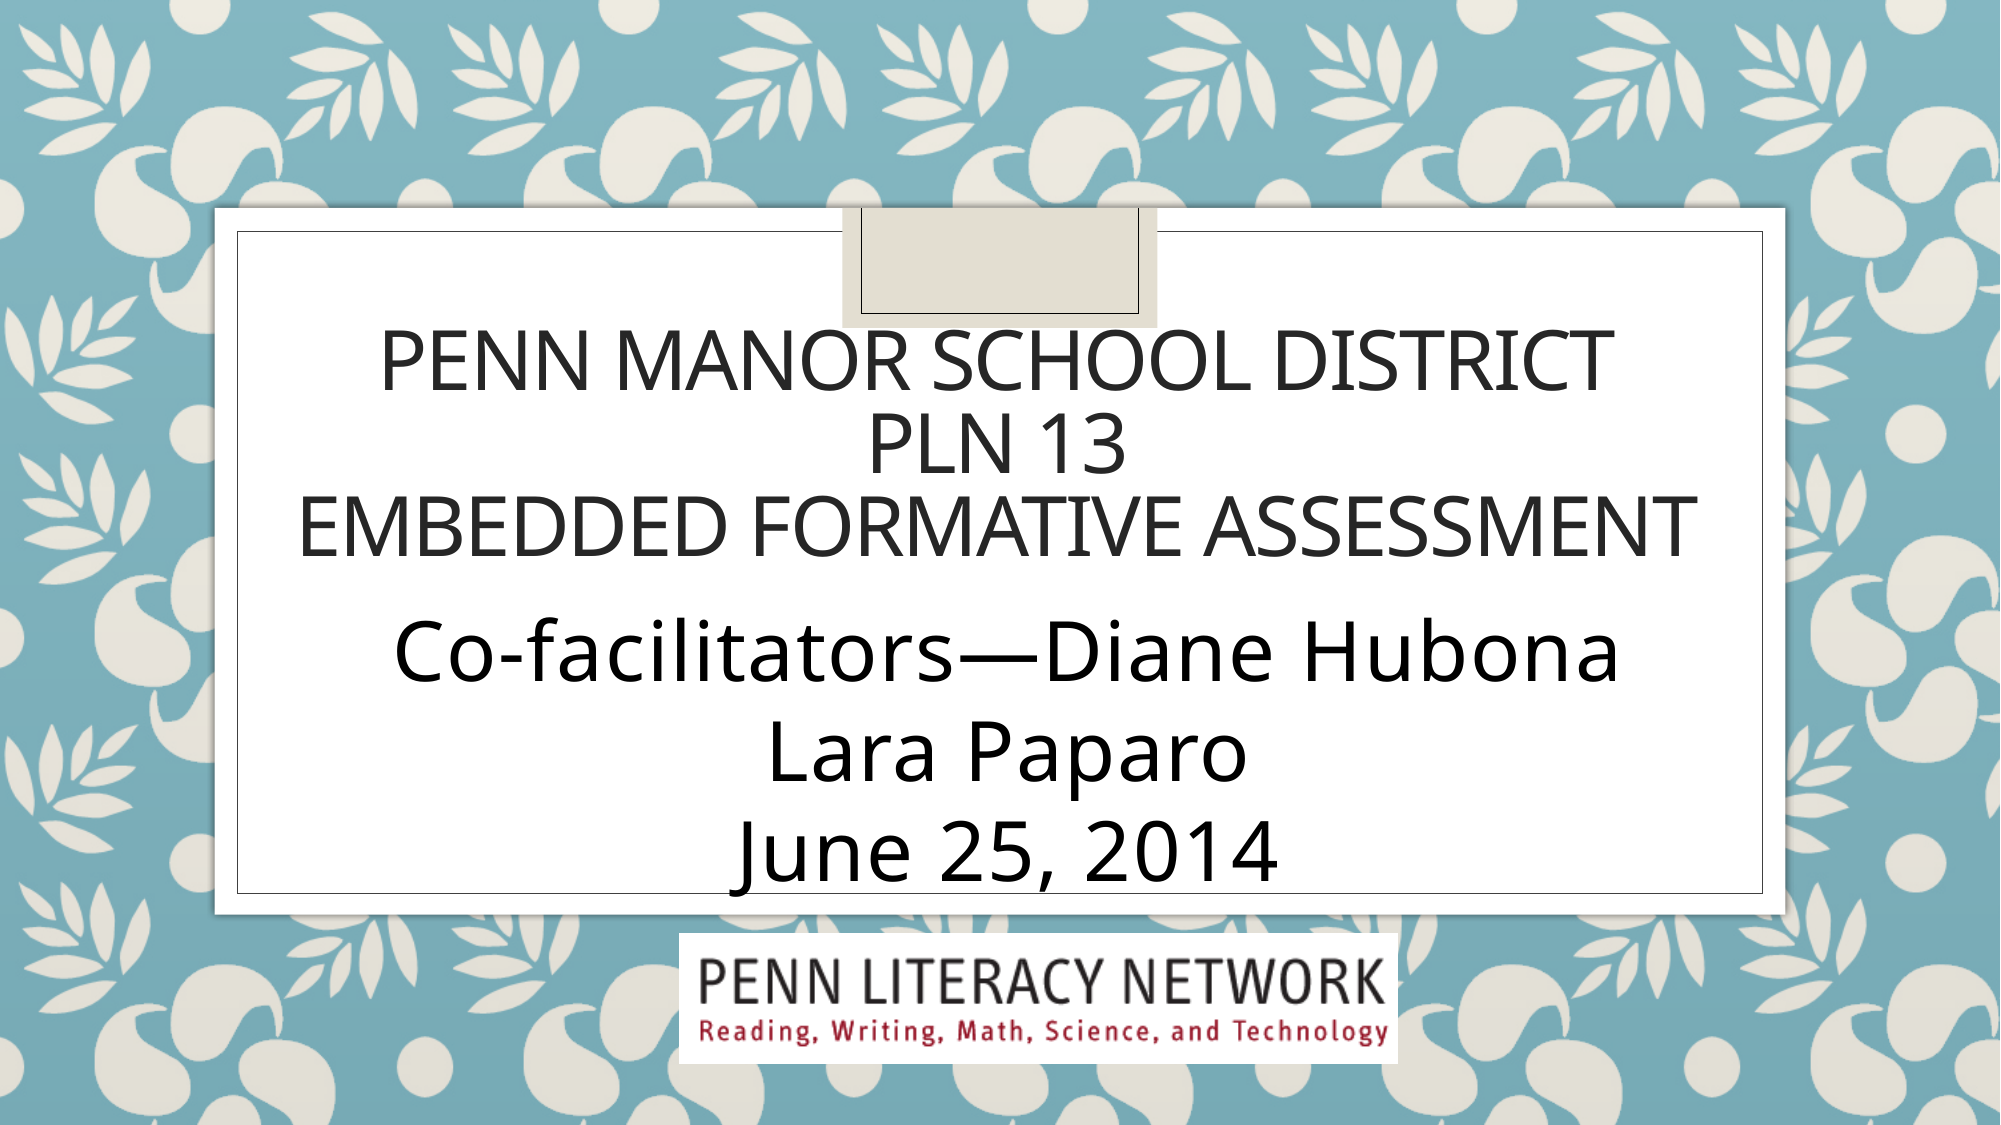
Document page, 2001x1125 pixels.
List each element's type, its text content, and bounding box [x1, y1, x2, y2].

subtitle Co-facilitators—Diane Hubona Lara Paparo June 25, 2014 [270, 590, 1746, 855]
picture [679, 933, 1398, 1064]
title Penn Manor School District PLN 13 Embedded Formative Assessment [253, 184, 1741, 714]
